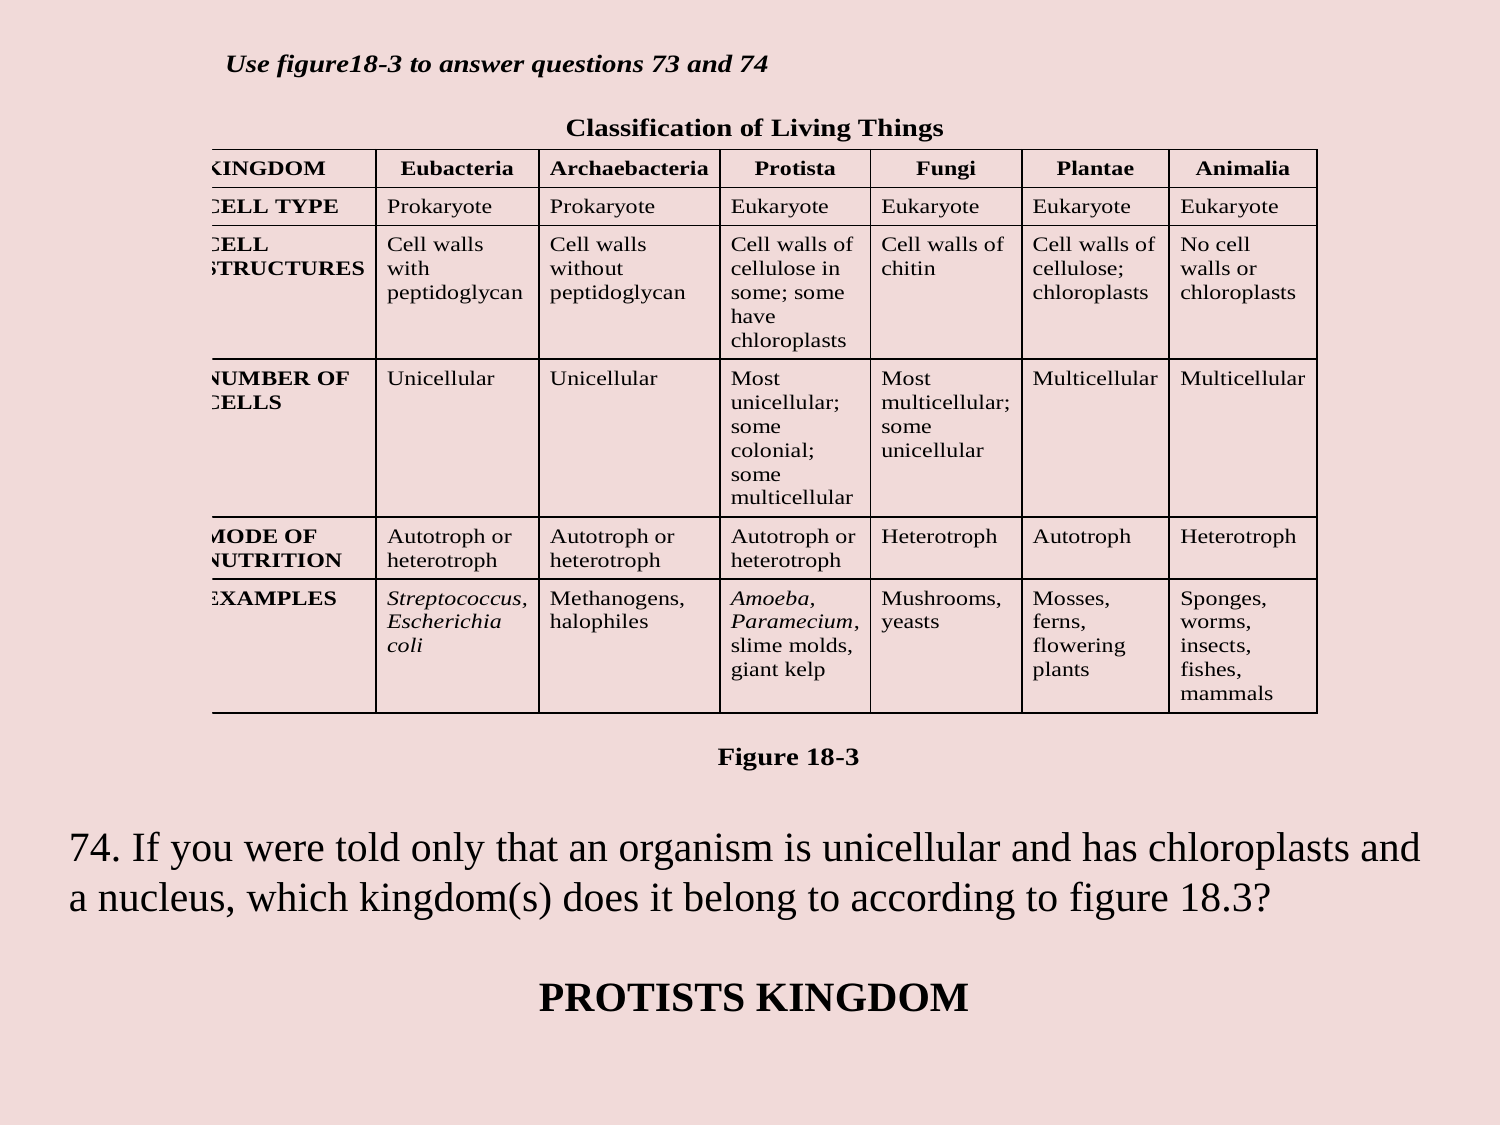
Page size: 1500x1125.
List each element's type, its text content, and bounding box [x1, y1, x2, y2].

picture [212, 49, 1363, 773]
text_box 74. If you were told only that an organism is unicellular and has chloroplasts and a nucleus, which kingdom(s) does it belong to according to figure 18.3? PROTISTS KINGDOM [54, 812, 1455, 1028]
